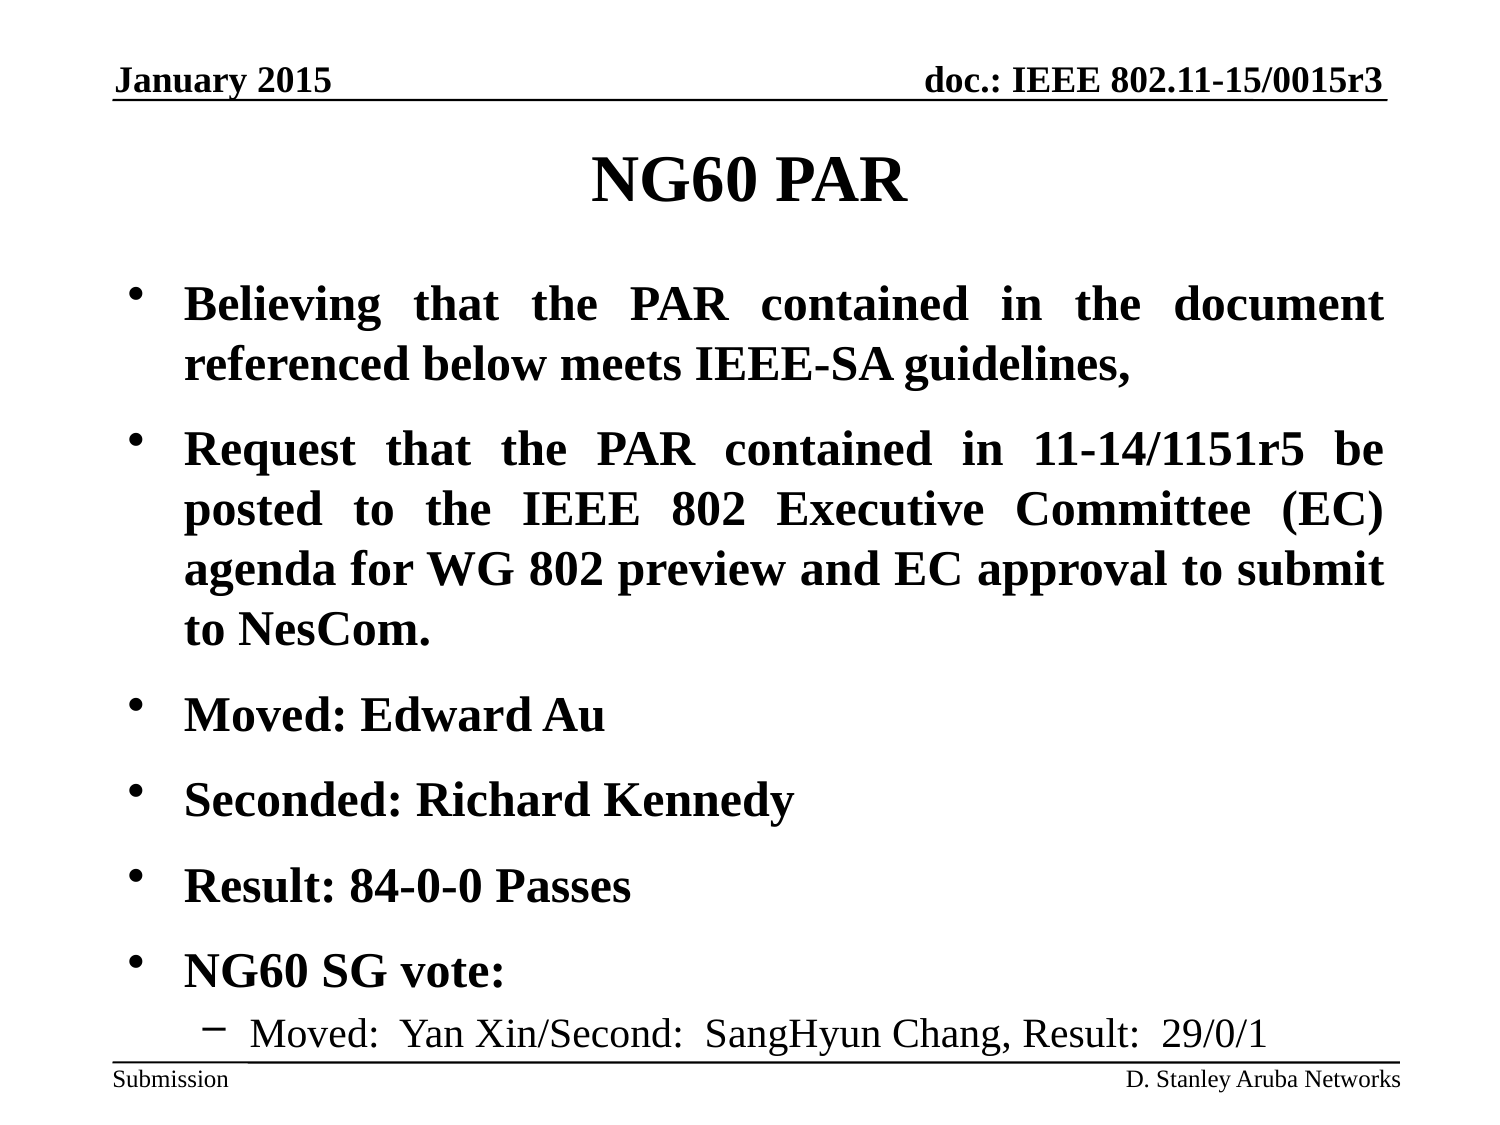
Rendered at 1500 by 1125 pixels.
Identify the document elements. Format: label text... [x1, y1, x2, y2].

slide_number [114, 54, 335, 101]
list Believing that the PAR contained in the document referenced below meets IEEE-SA guidelines, Request that the PAR contained in 11-14/1151r5 be posted to the IEEE 802 Executive Committee (EC) agenda for WG 802 preview and EC approval to submit to NesCom. Moved: Edward Au Seconded: Richard Kennedy Result: 84-0-0 Passes NG60 SG vote: Moved: Yan Xin/Second: SangHyun Chang, Result: 29/0/1 [112, 262, 1400, 1075]
text_box NG60 PAR [112, 87, 1388, 262]
footer D. Stanley Aruba Networks [1024, 1061, 1402, 1093]
